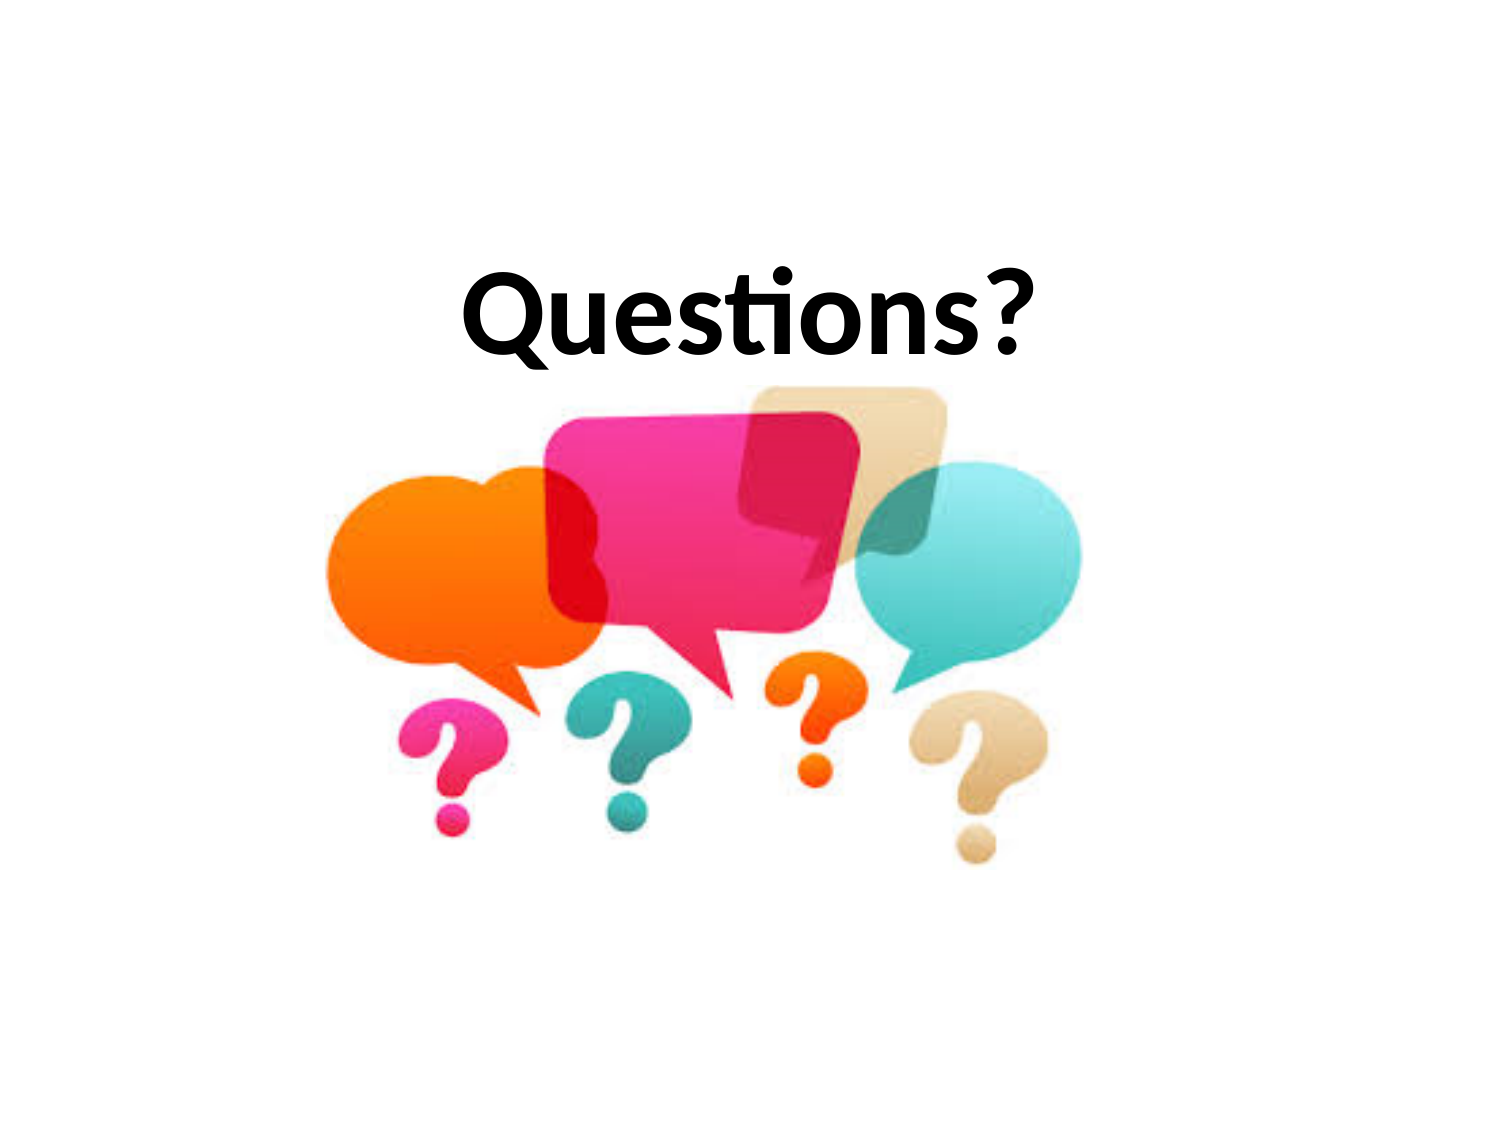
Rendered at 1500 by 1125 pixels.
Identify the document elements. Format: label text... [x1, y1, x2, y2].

picture [324, 385, 1089, 871]
title Questions? [112, 184, 1388, 426]
